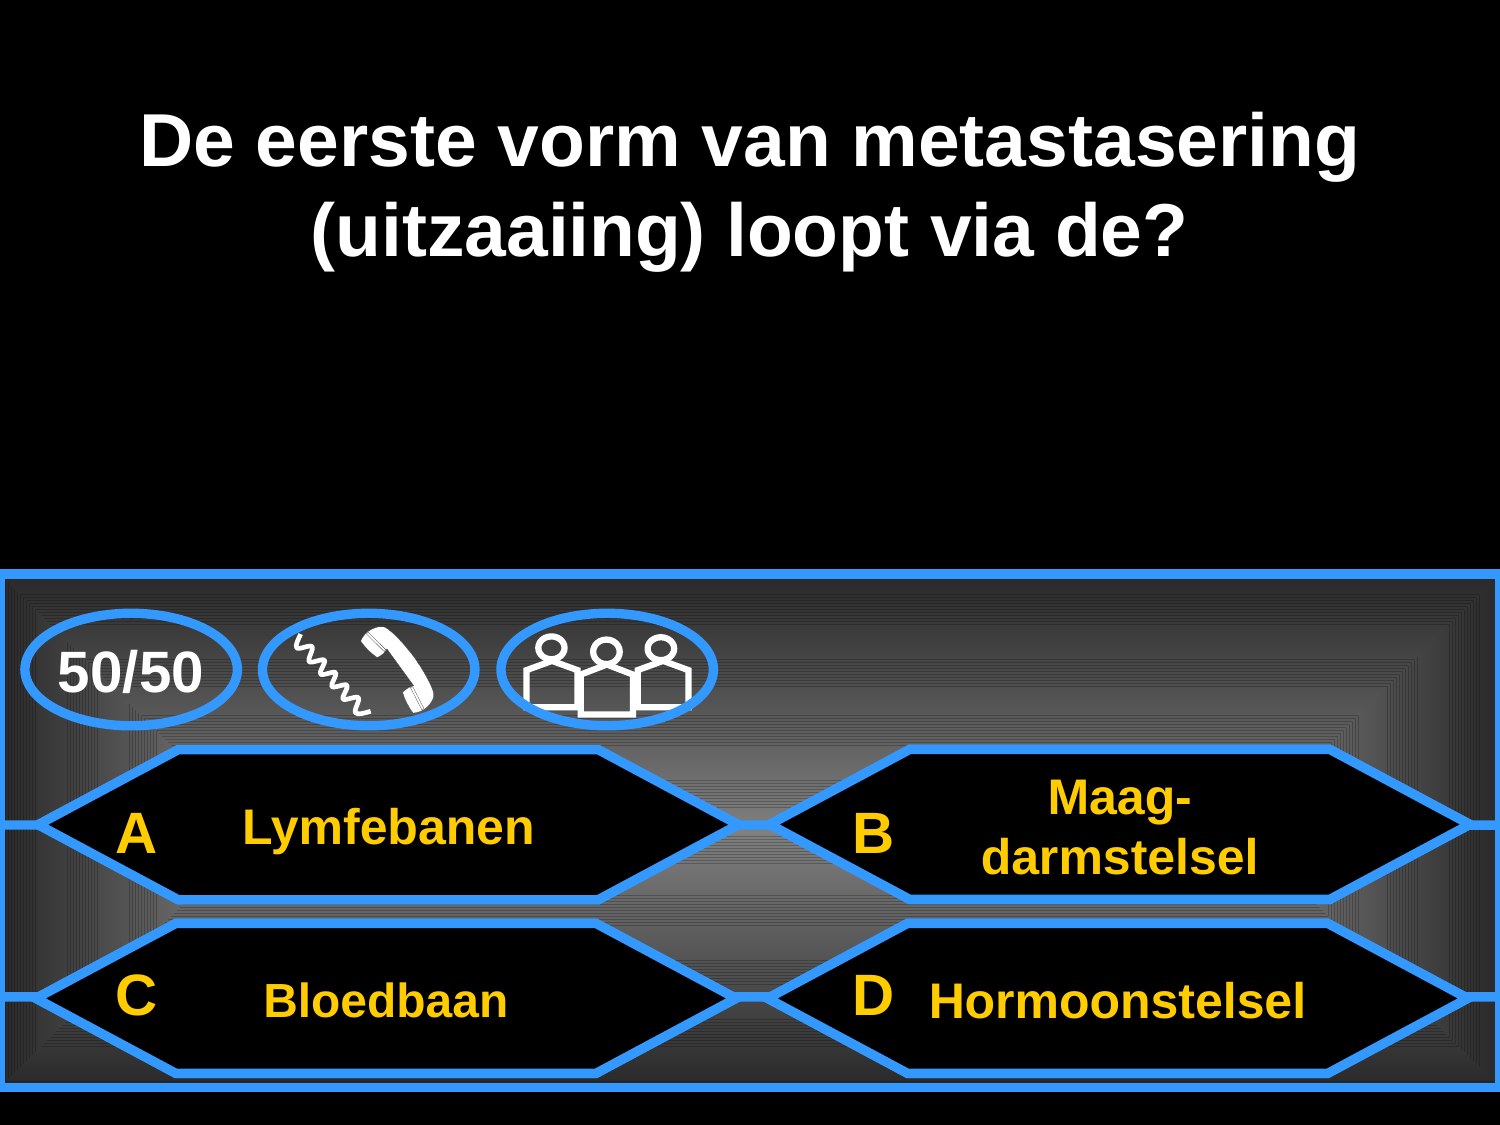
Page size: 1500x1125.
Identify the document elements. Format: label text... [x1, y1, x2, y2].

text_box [0, 574, 1500, 1088]
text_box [526, 636, 689, 715]
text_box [324, 624, 435, 730]
title De eerste vorm van metastasering (uitzaaiing) loopt via de? [112, 87, 1388, 275]
